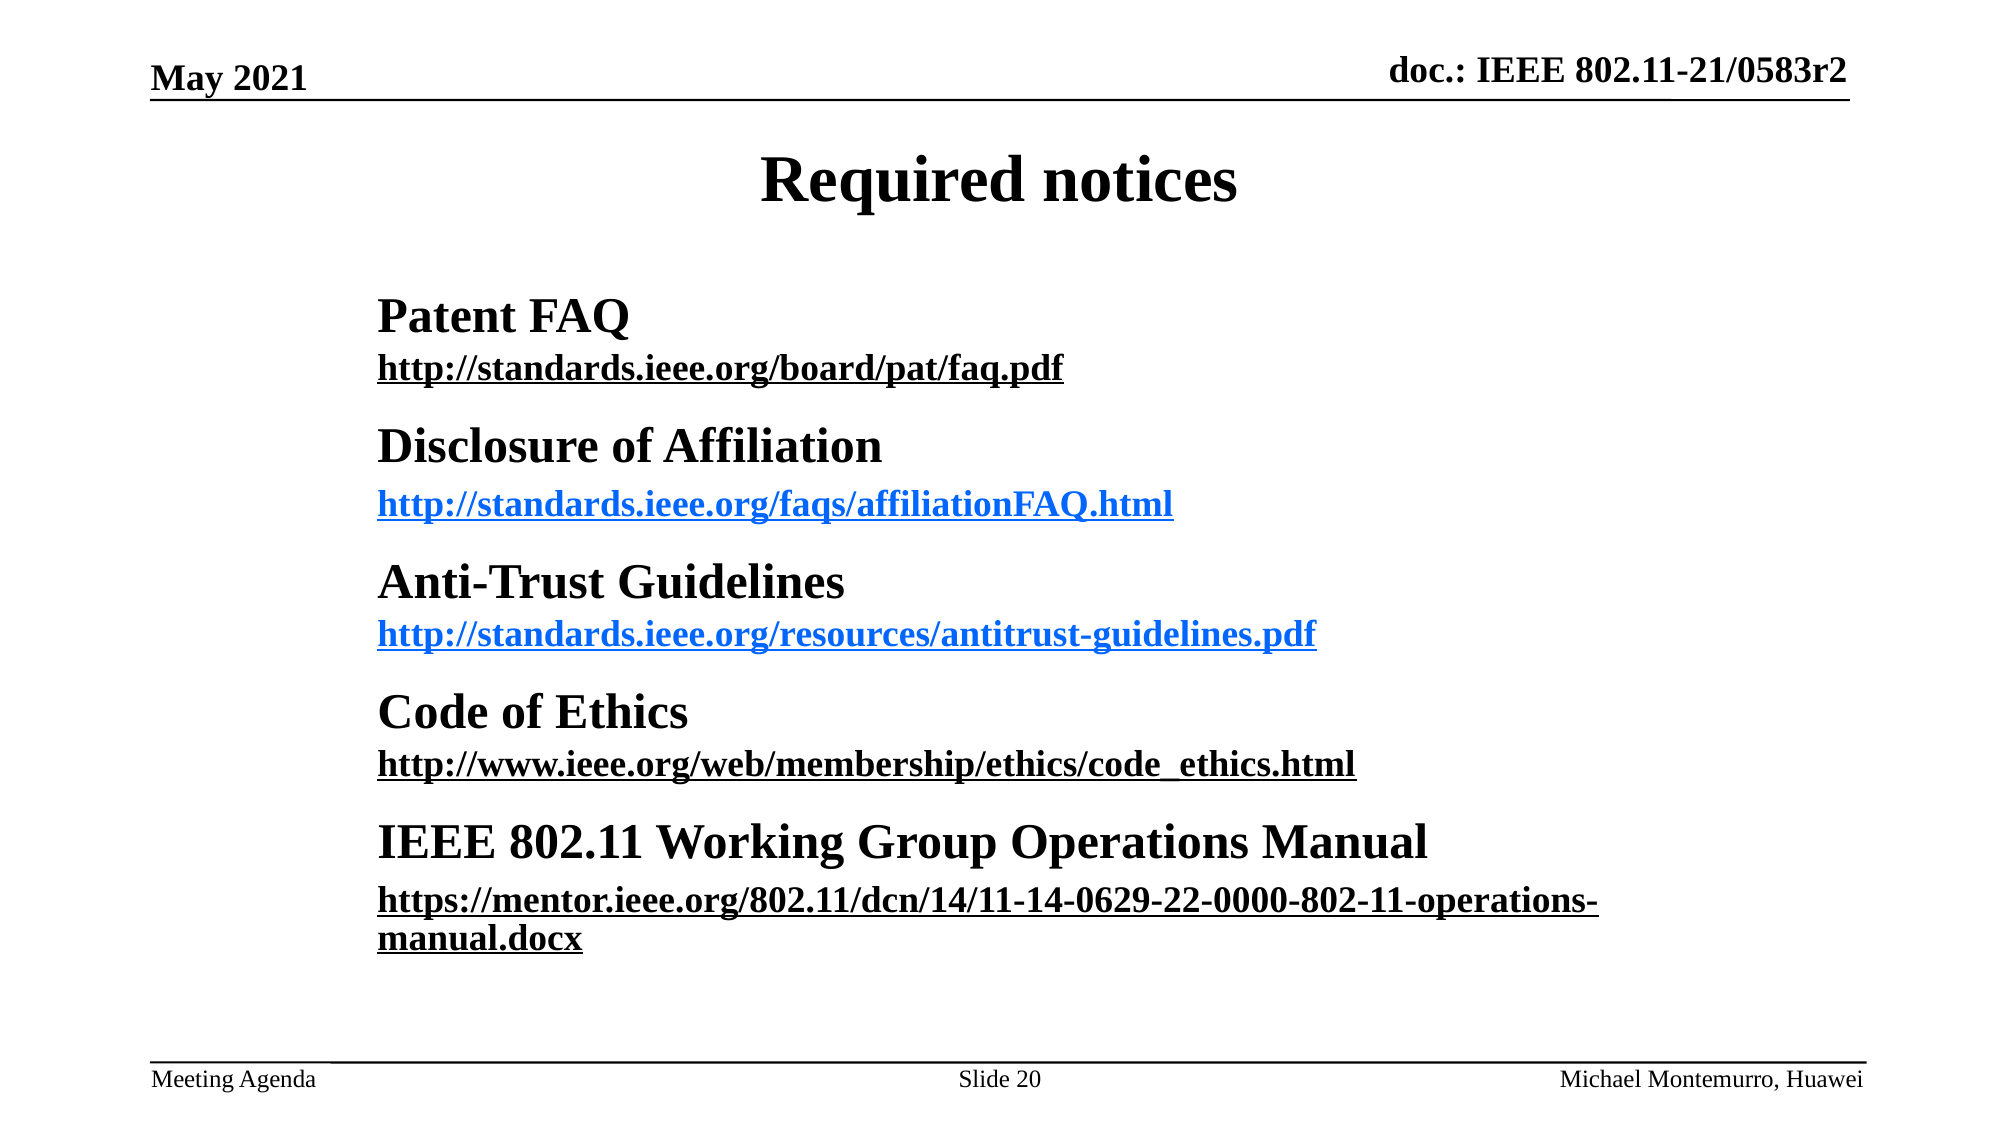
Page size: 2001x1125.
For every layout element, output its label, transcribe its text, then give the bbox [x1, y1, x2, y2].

slide_number Slide 20 [957, 1062, 1042, 1093]
text_box Patent FAQ http://standards.ieee.org/board/pat/faq.pdf Disclosure of Affiliation http://standards.ieee.org/faqs/affiliationFAQ.html Anti-Trust Guidelines http://standards.ieee.org/resources/antitrust-guidelines.pdf Code of Ethics http://www.ieee.org/web/membership/ethics/code_ethics.html IEEE 802.11 Working Group Operations Manual https://mentor.ieee.org/802.11/dcn/14/11-14-0629-22-0000-802-11-operations-manual.docx [362, 275, 1638, 1050]
text_box Required notices [362, 87, 1638, 263]
footer Michael Montemurro, Huawei [1462, 1062, 1865, 1093]
